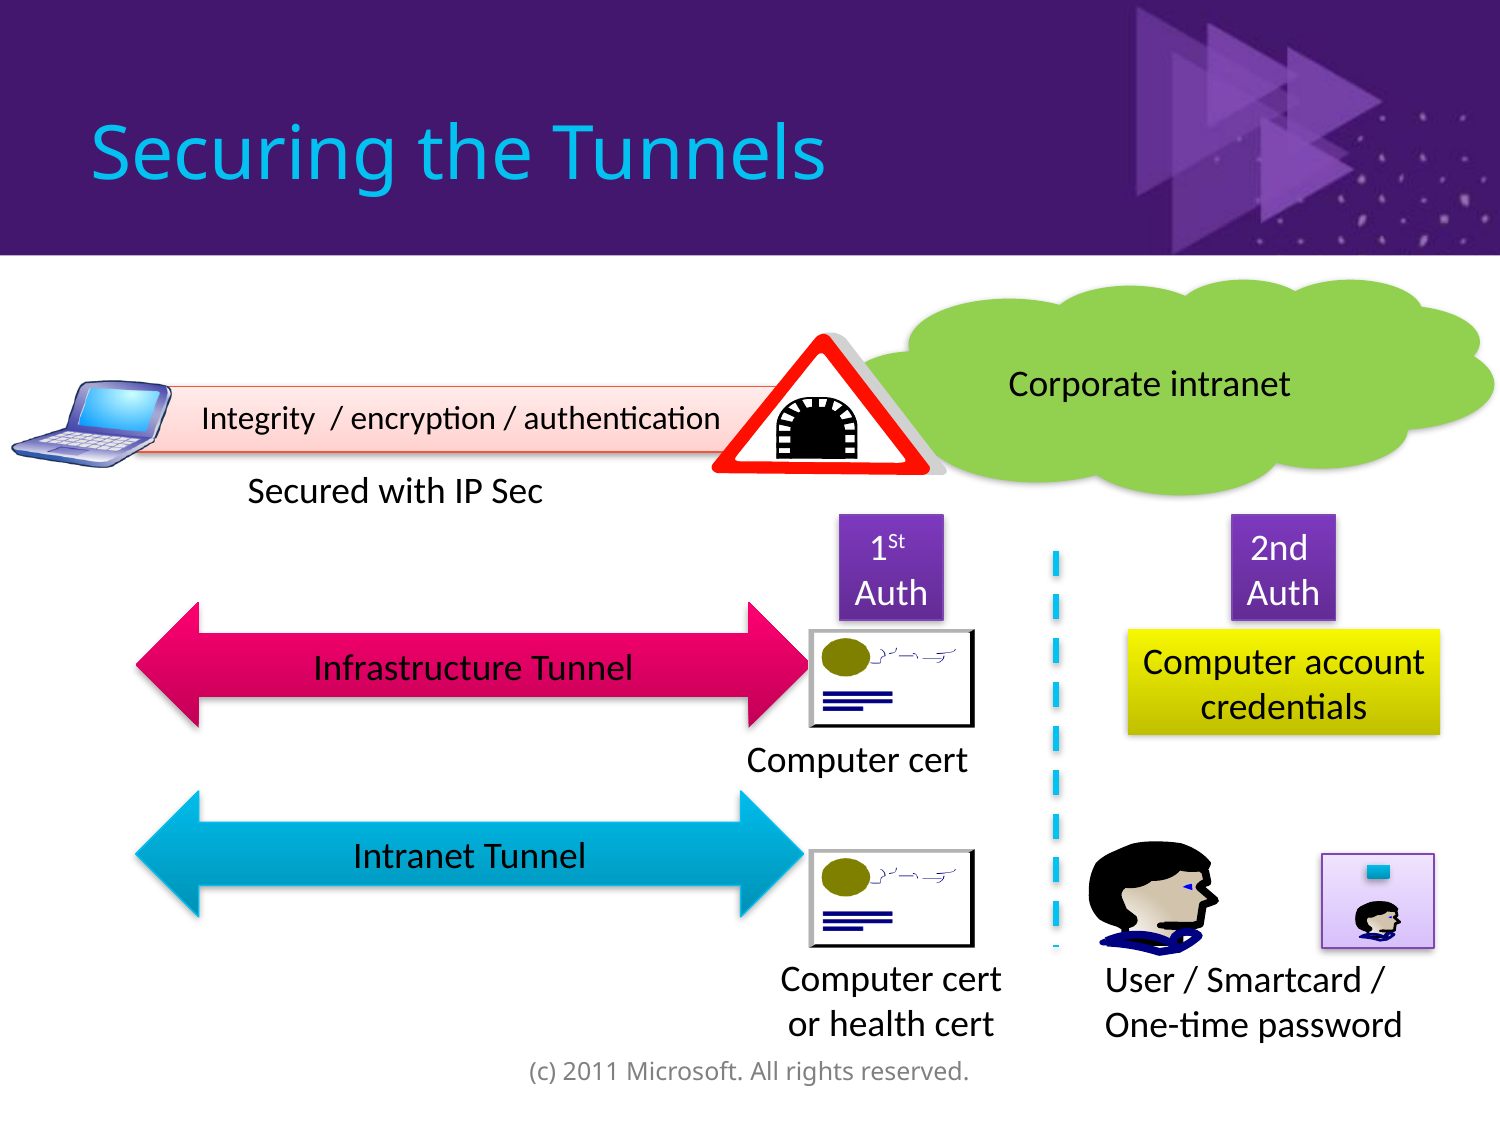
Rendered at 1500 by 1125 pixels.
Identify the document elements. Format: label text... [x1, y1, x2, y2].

text_box Secured with IP Sec [232, 458, 559, 519]
text_box Integrity / encryption / authentication [186, 389, 704, 444]
title Securing the Tunnels [75, 56, 1425, 244]
text_box User / Smartcard / One-time password [1090, 947, 1471, 1053]
text_box 2nd Auth [1231, 514, 1336, 621]
footer (c) 2011 Microsoft. All rights reserved. [512, 1042, 988, 1103]
text_box 1St Auth [839, 514, 944, 621]
text_box [1321, 853, 1435, 947]
text_box [176, 386, 704, 453]
text_box Intranet Tunnel [135, 790, 803, 918]
picture [11, 379, 172, 469]
text_box Computer cert or health cert [765, 947, 1018, 1052]
text_box Infrastructure Tunnel [135, 602, 803, 728]
text_box [1366, 864, 1391, 879]
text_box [1076, 832, 1231, 964]
picture [808, 627, 975, 729]
text_box Corporate intranet [913, 279, 1495, 496]
picture [808, 848, 975, 949]
text_box Computer cert [732, 727, 984, 788]
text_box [1350, 897, 1406, 945]
text_box Computer account credentials [1128, 629, 1441, 735]
picture [709, 332, 949, 477]
picture [0, 0, 1500, 255]
